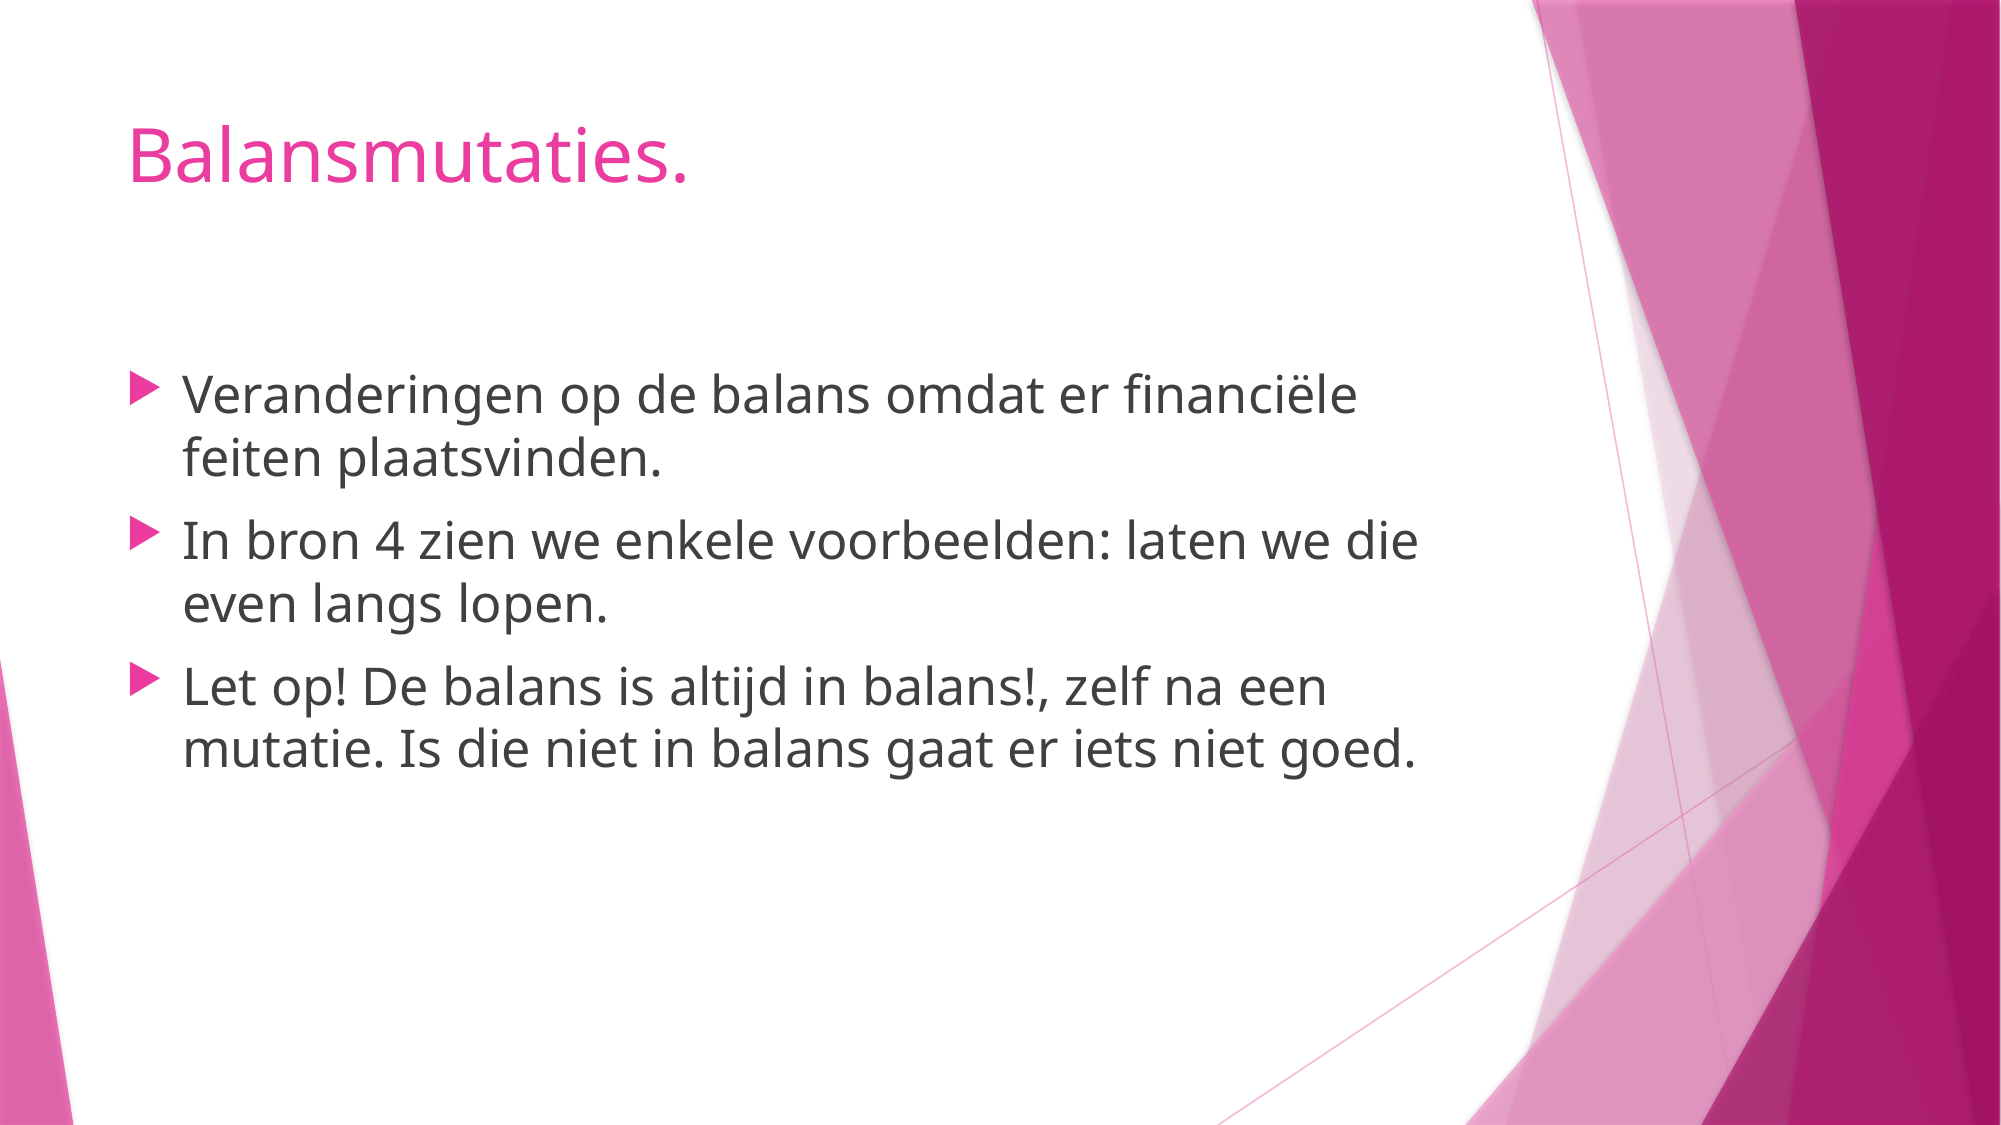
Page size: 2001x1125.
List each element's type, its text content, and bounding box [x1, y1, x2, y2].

list Veranderingen op de balans omdat er financiële feiten plaatsvinden. In bron 4 zien we enkele voorbeelden: laten we die even langs lopen. Let op! De balans is altijd in balans!, zelf na een mutatie. Is die niet in balans gaat er iets niet goed. [111, 354, 1522, 992]
title Balansmutaties. [111, 99, 1522, 317]
